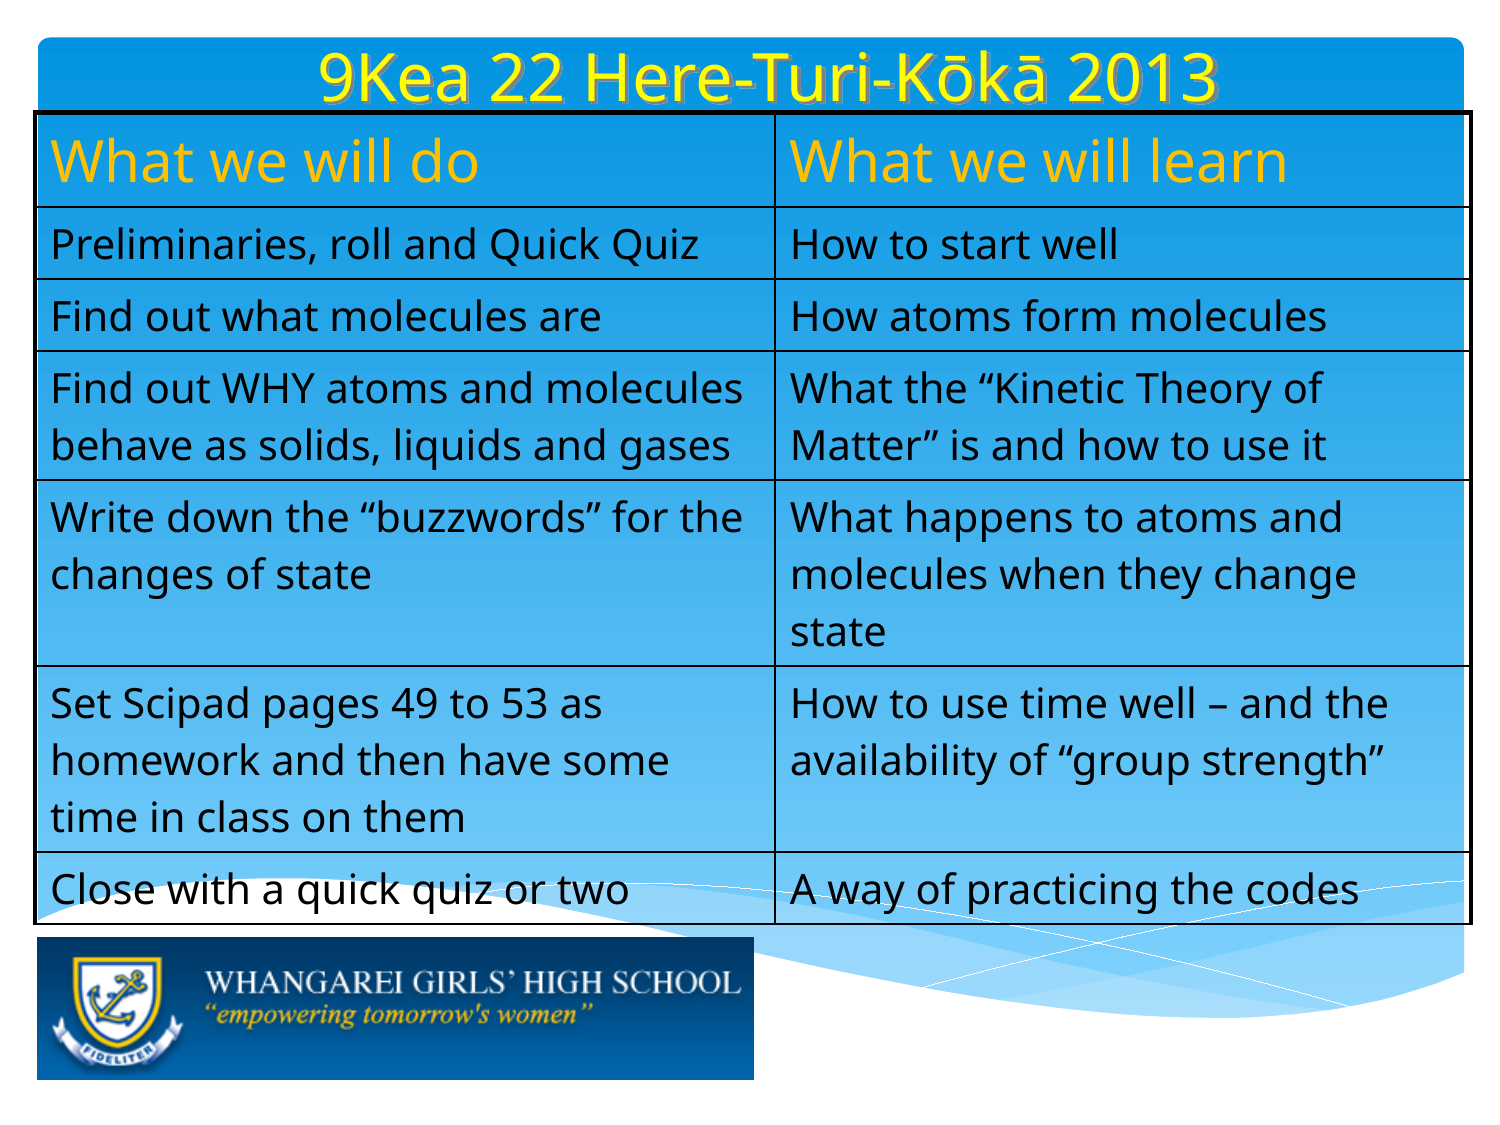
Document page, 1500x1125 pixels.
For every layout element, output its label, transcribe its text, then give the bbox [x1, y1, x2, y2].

table_cell How to use time well – and the availability of “group strength” [776, 667, 1469, 851]
table_cell Close with a quick quiz or two [37, 853, 774, 923]
picture [37, 937, 754, 1080]
table_cell What the “Kinetic Theory of Matter” is and how to use it [776, 352, 1469, 479]
table_header What we will learn [776, 115, 1469, 206]
table_cell How to start well [776, 208, 1469, 278]
table_header What we will do [37, 115, 774, 206]
table_cell Set Scipad pages 49 to 53 as homework and then have some time in class on them [37, 667, 774, 851]
table_cell How atoms form molecules [776, 280, 1469, 350]
table_cell Find out WHY atoms and molecules behave as solids, liquids and gases [37, 352, 774, 479]
table_cell Write down the “buzzwords” for the changes of state [37, 481, 774, 665]
table_cell What happens to atoms and molecules when they change state [776, 481, 1469, 665]
table_cell A way of practicing the codes [776, 853, 1469, 923]
table_cell Preliminaries, roll and Quick Quiz [37, 208, 774, 278]
text_box 9Kea 22 Here-Turi-Kōkā 2013 [162, 24, 1375, 110]
table_cell Find out what molecules are [37, 280, 774, 350]
